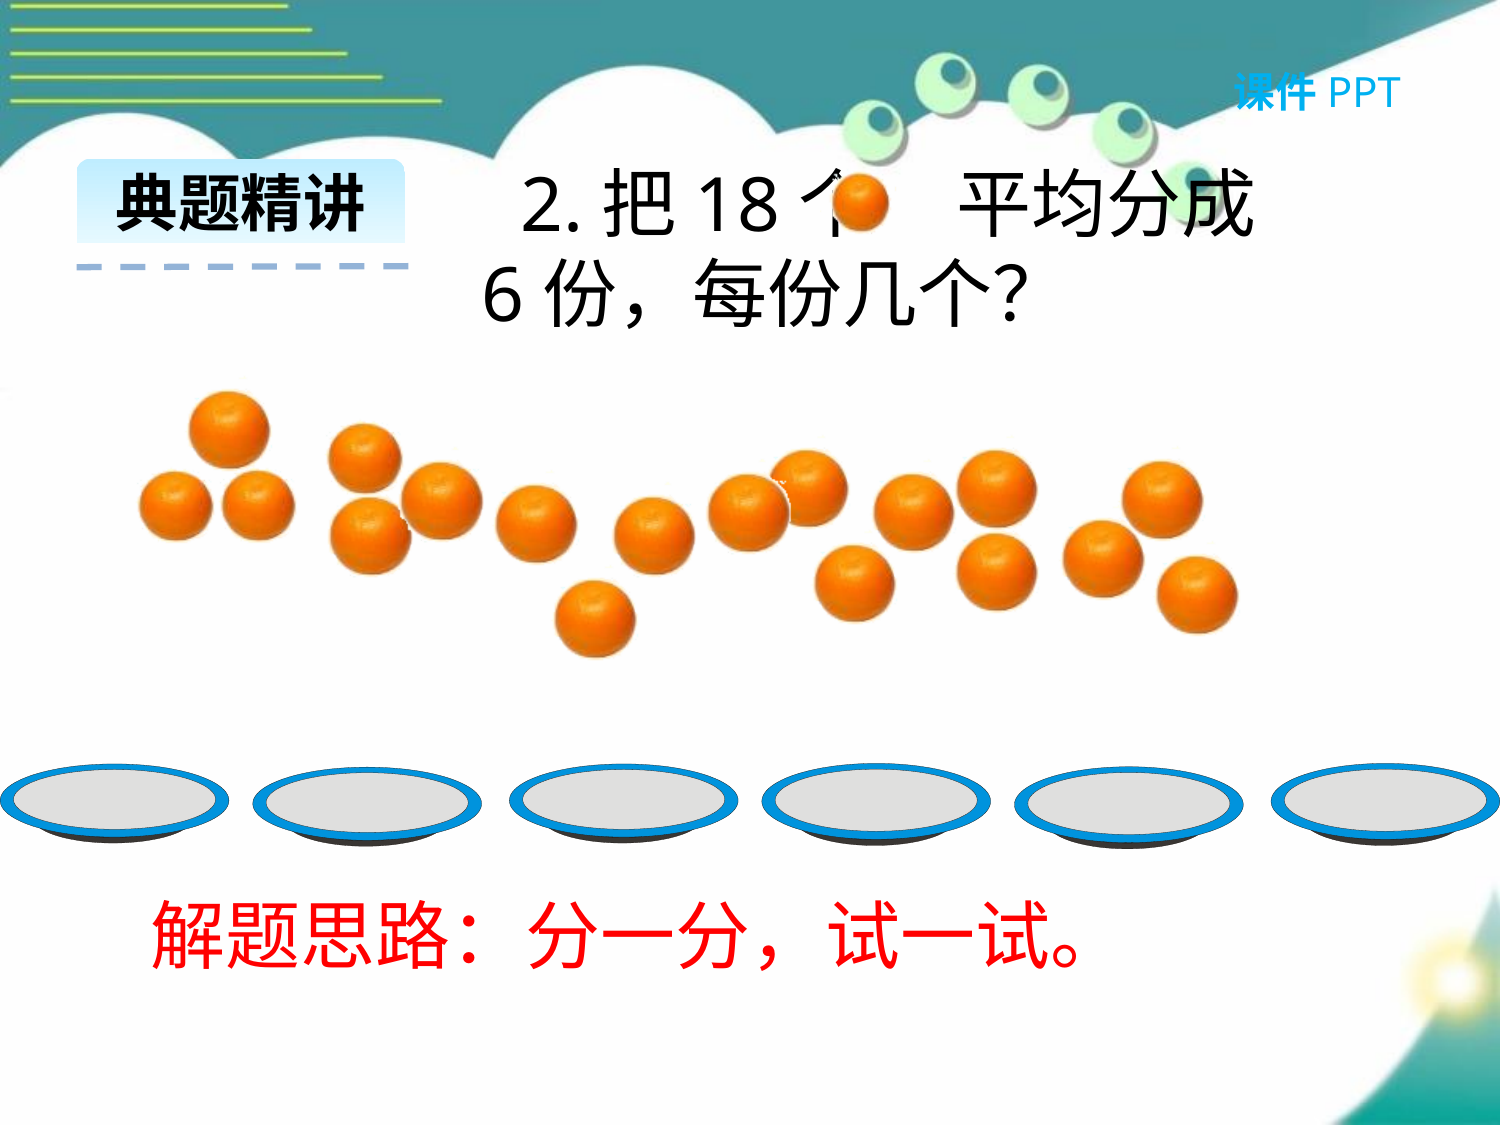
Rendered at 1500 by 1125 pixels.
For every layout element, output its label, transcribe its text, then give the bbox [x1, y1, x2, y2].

picture [1285, 770, 1486, 831]
text_box 典题精讲 [76, 158, 405, 244]
text_box 解题思路：分一分，试一试。 [135, 881, 1355, 987]
picture [14, 770, 215, 829]
text_box 课件PPT [1218, 58, 1418, 124]
picture [0, 0, 1500, 1125]
text_box 2.把18个 平均分成6份，每份几个？ [466, 149, 1293, 344]
